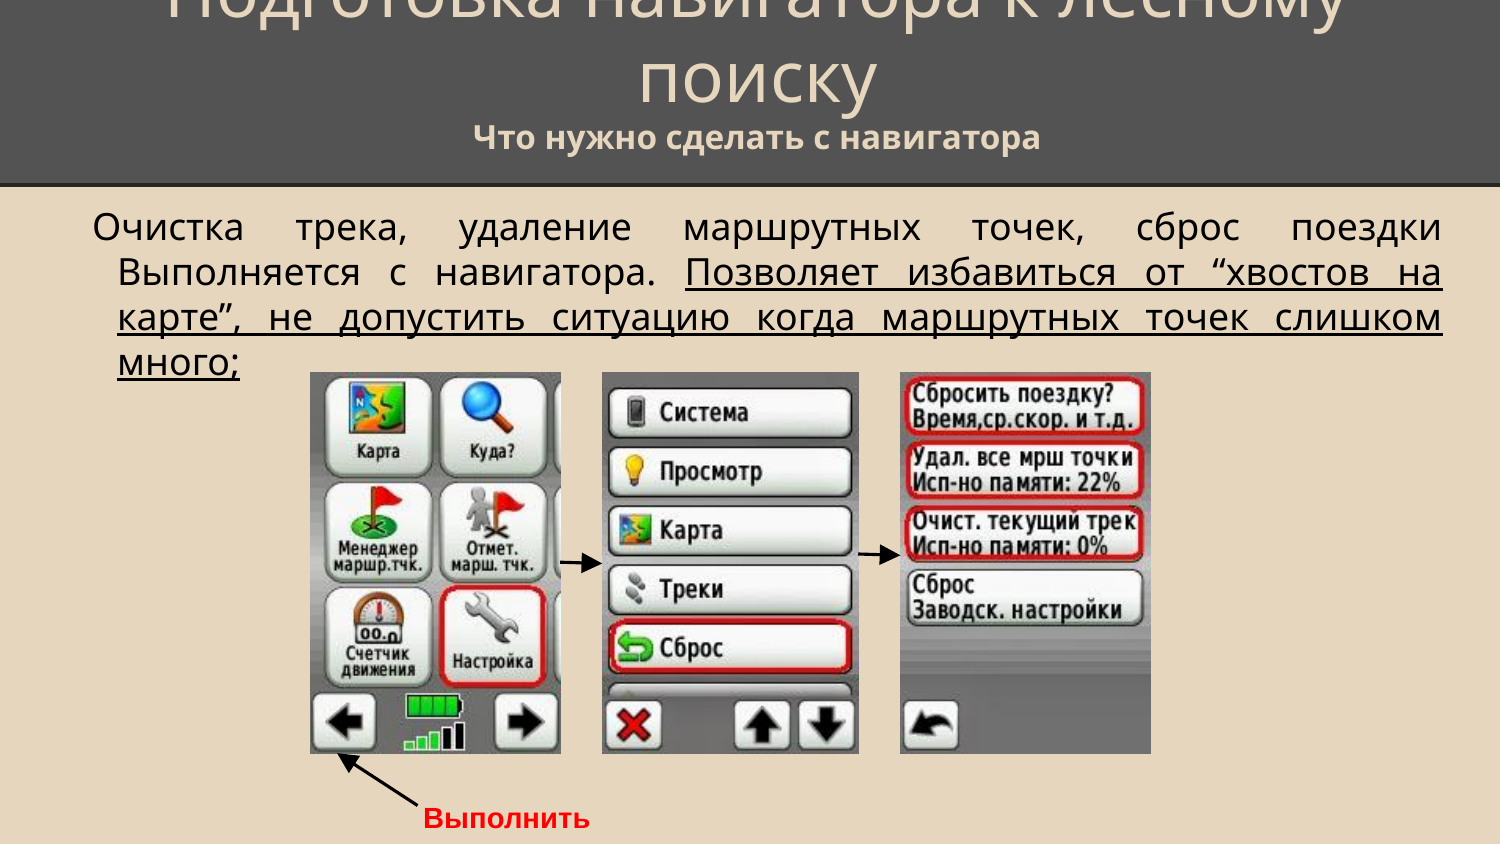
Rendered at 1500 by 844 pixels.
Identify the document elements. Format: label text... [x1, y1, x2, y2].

title Подготовка навигатора к лесному поиску Что нужно сделать с навигатора [24, 10, 1492, 172]
picture [601, 372, 859, 754]
picture [900, 372, 1151, 754]
text_box Выполнить [408, 791, 610, 842]
list Очистка трека, удаление маршрутных точек, сброс поездки Выполняется с навигатора. Позволяет избавиться от “хвостов на карте”, не допустить ситуацию когда маршрутных точек слишком много; [45, 187, 1458, 340]
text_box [336, 752, 418, 806]
picture [309, 372, 561, 754]
